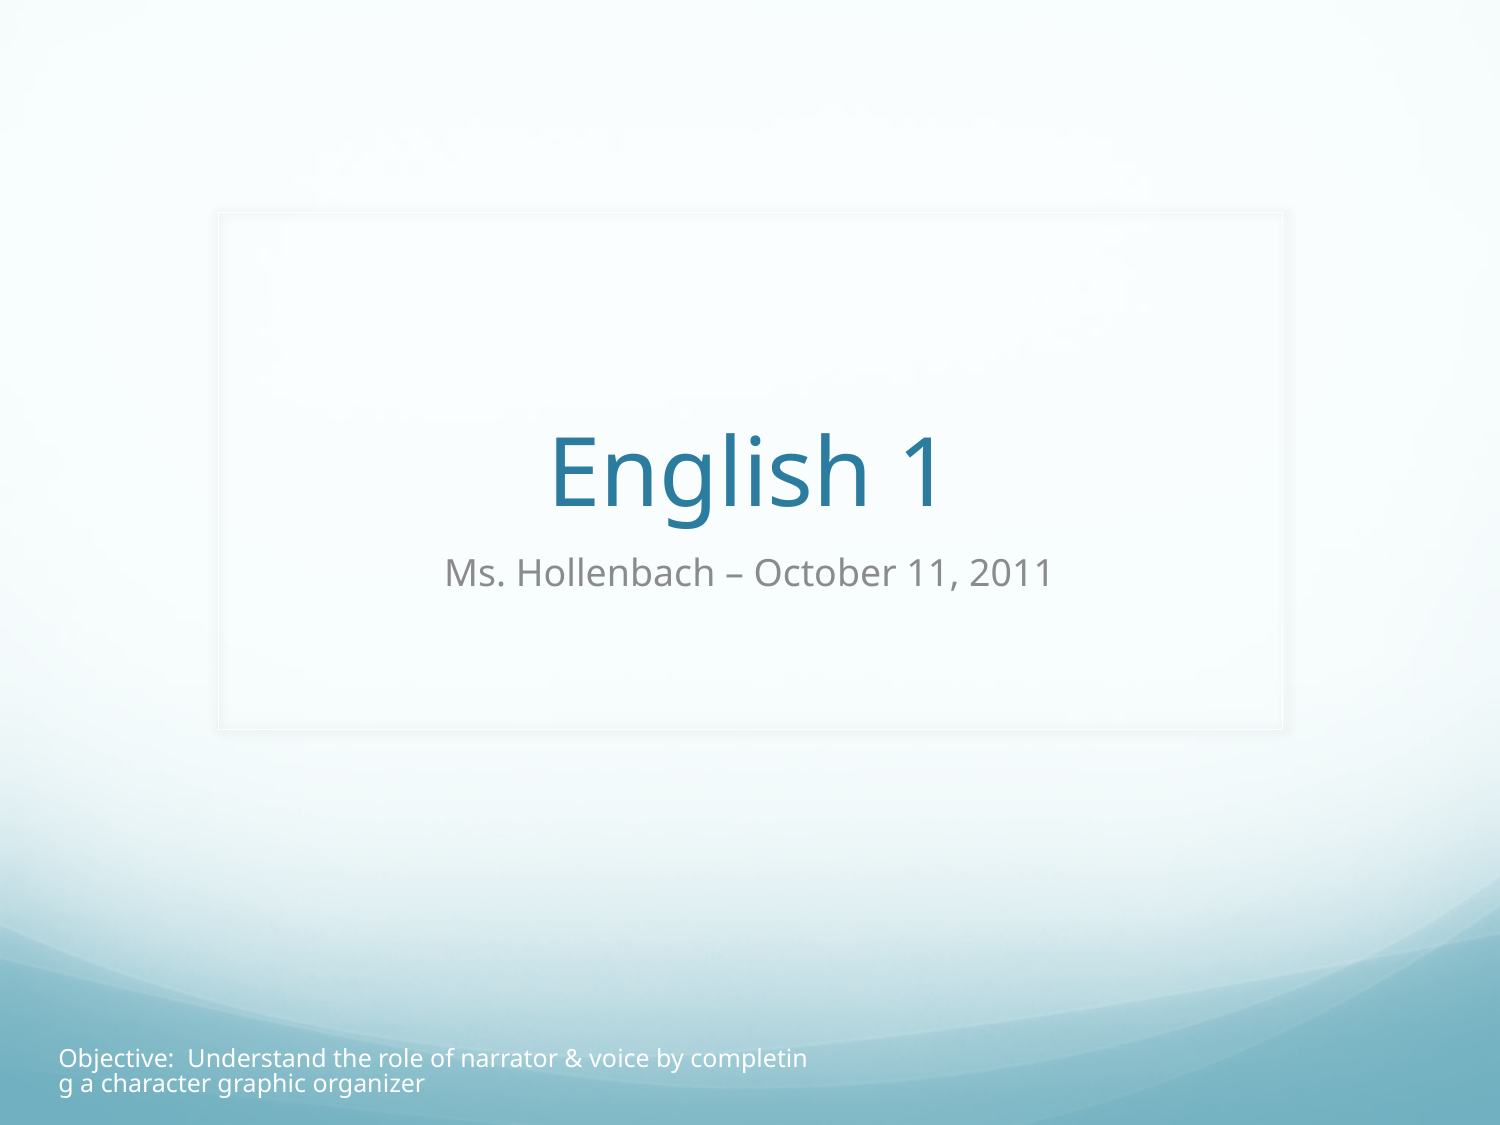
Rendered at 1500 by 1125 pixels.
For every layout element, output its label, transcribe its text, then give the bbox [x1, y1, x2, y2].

footer Objective: Understand the role of narrator & voice by completing a character graphic organizer [43, 1029, 838, 1090]
title English 1 [217, 249, 1283, 533]
subtitle Ms. Hollenbach – October 11, 2011 [217, 541, 1283, 692]
